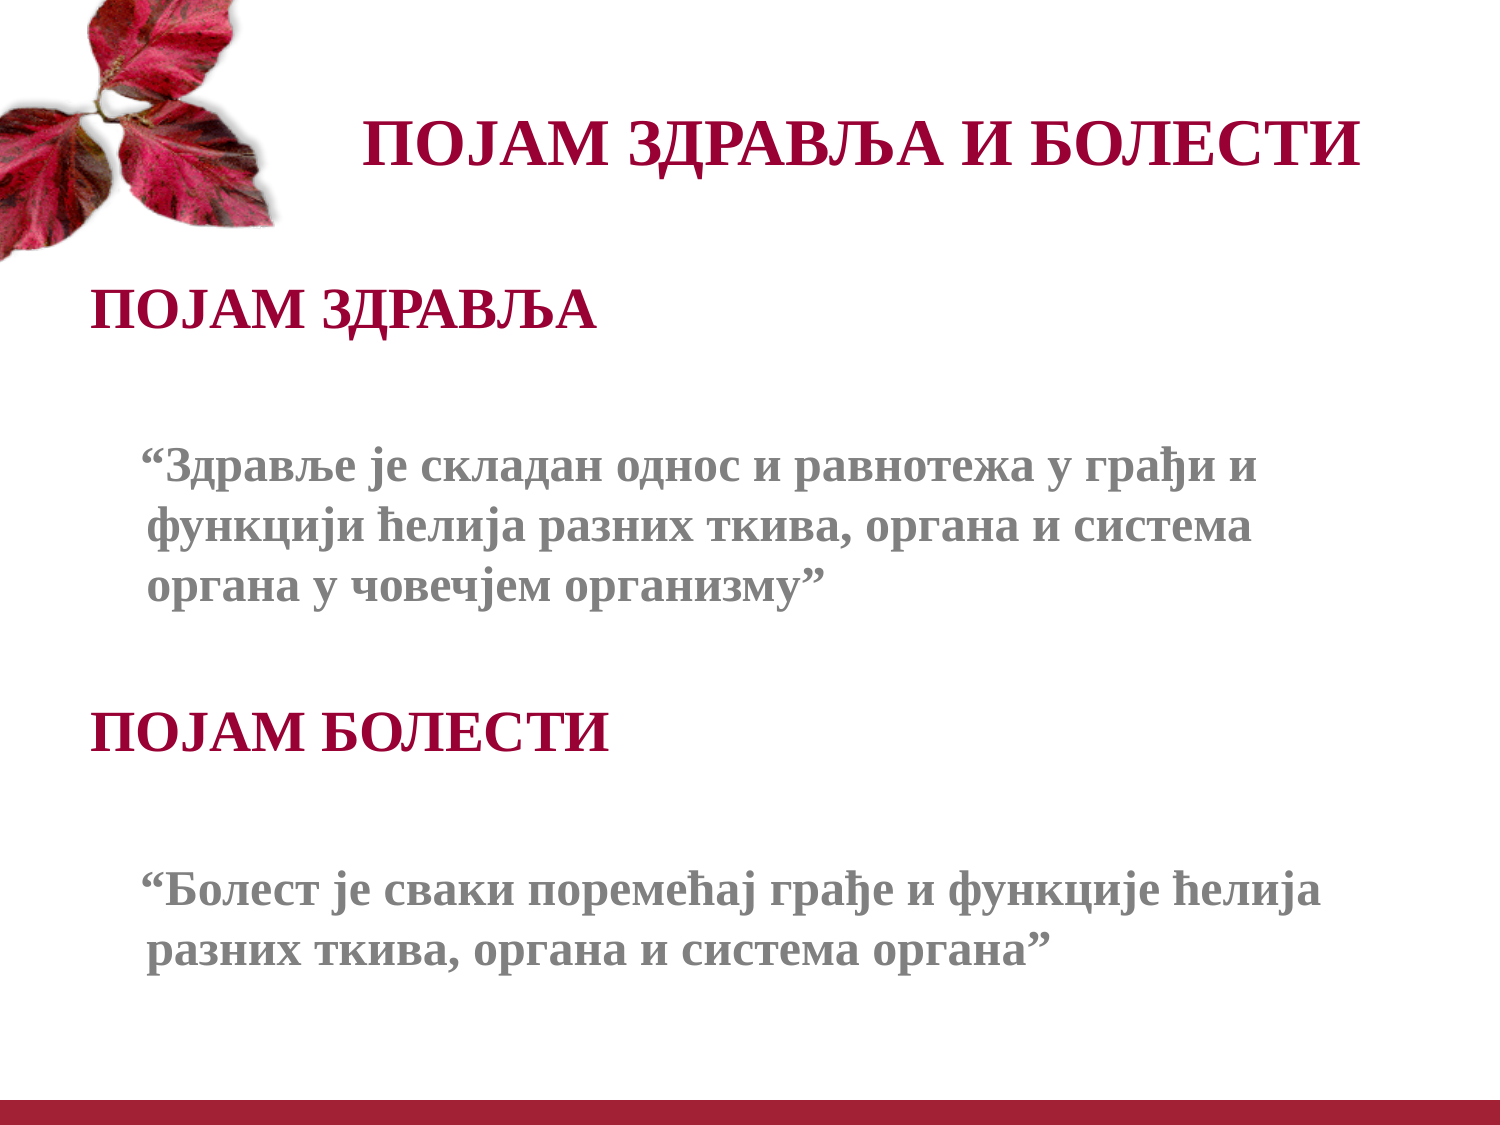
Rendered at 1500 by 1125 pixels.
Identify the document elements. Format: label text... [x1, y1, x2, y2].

list ПОЈАМ ЗДРАВЉА “Здравље је складан однос и равнотежа у грађи и функцији ћелија разних ткива, органа и система органа у човечјем организму” ПОЈАМ БОЛЕСТИ “Болест је сваки поремећај грађе и функције ћелија разних ткива, органа и система органа” [74, 262, 1426, 1006]
picture [0, 0, 295, 273]
title ПОЈАМ ЗДРАВЉА И БОЛЕСТИ [289, 44, 1436, 233]
